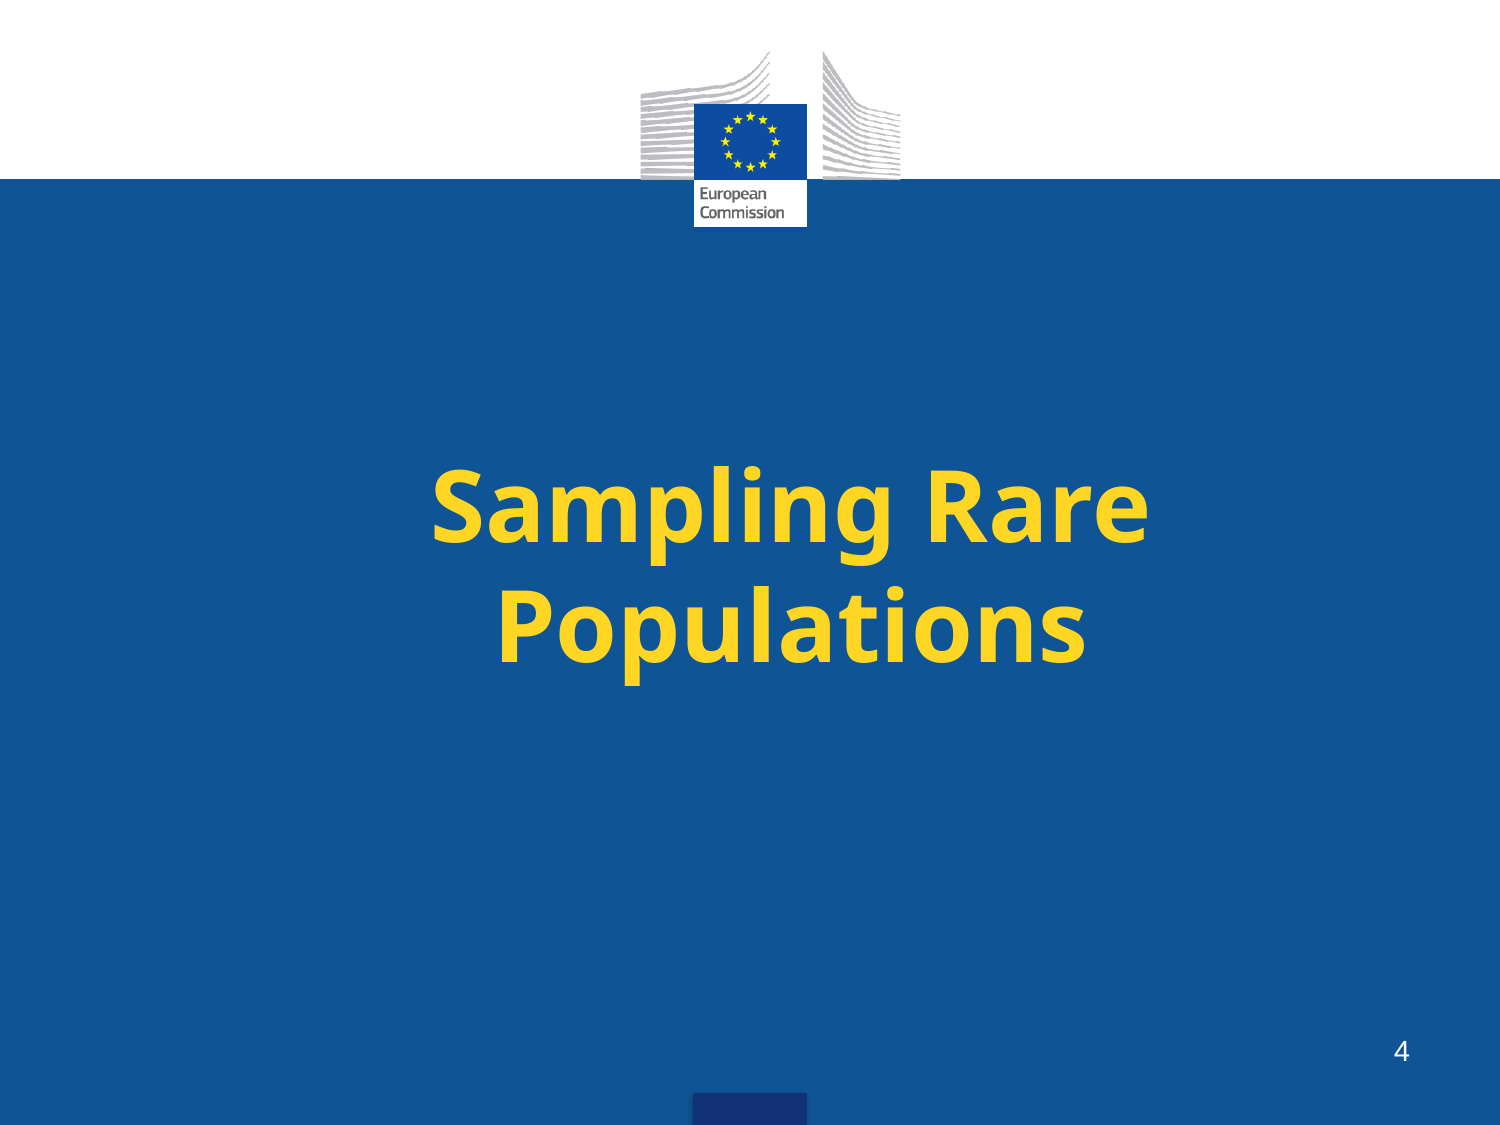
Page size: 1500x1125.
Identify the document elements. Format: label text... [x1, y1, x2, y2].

title Sampling Rare Populations [64, 267, 1459, 858]
slide_number 4 [1074, 1024, 1426, 1103]
